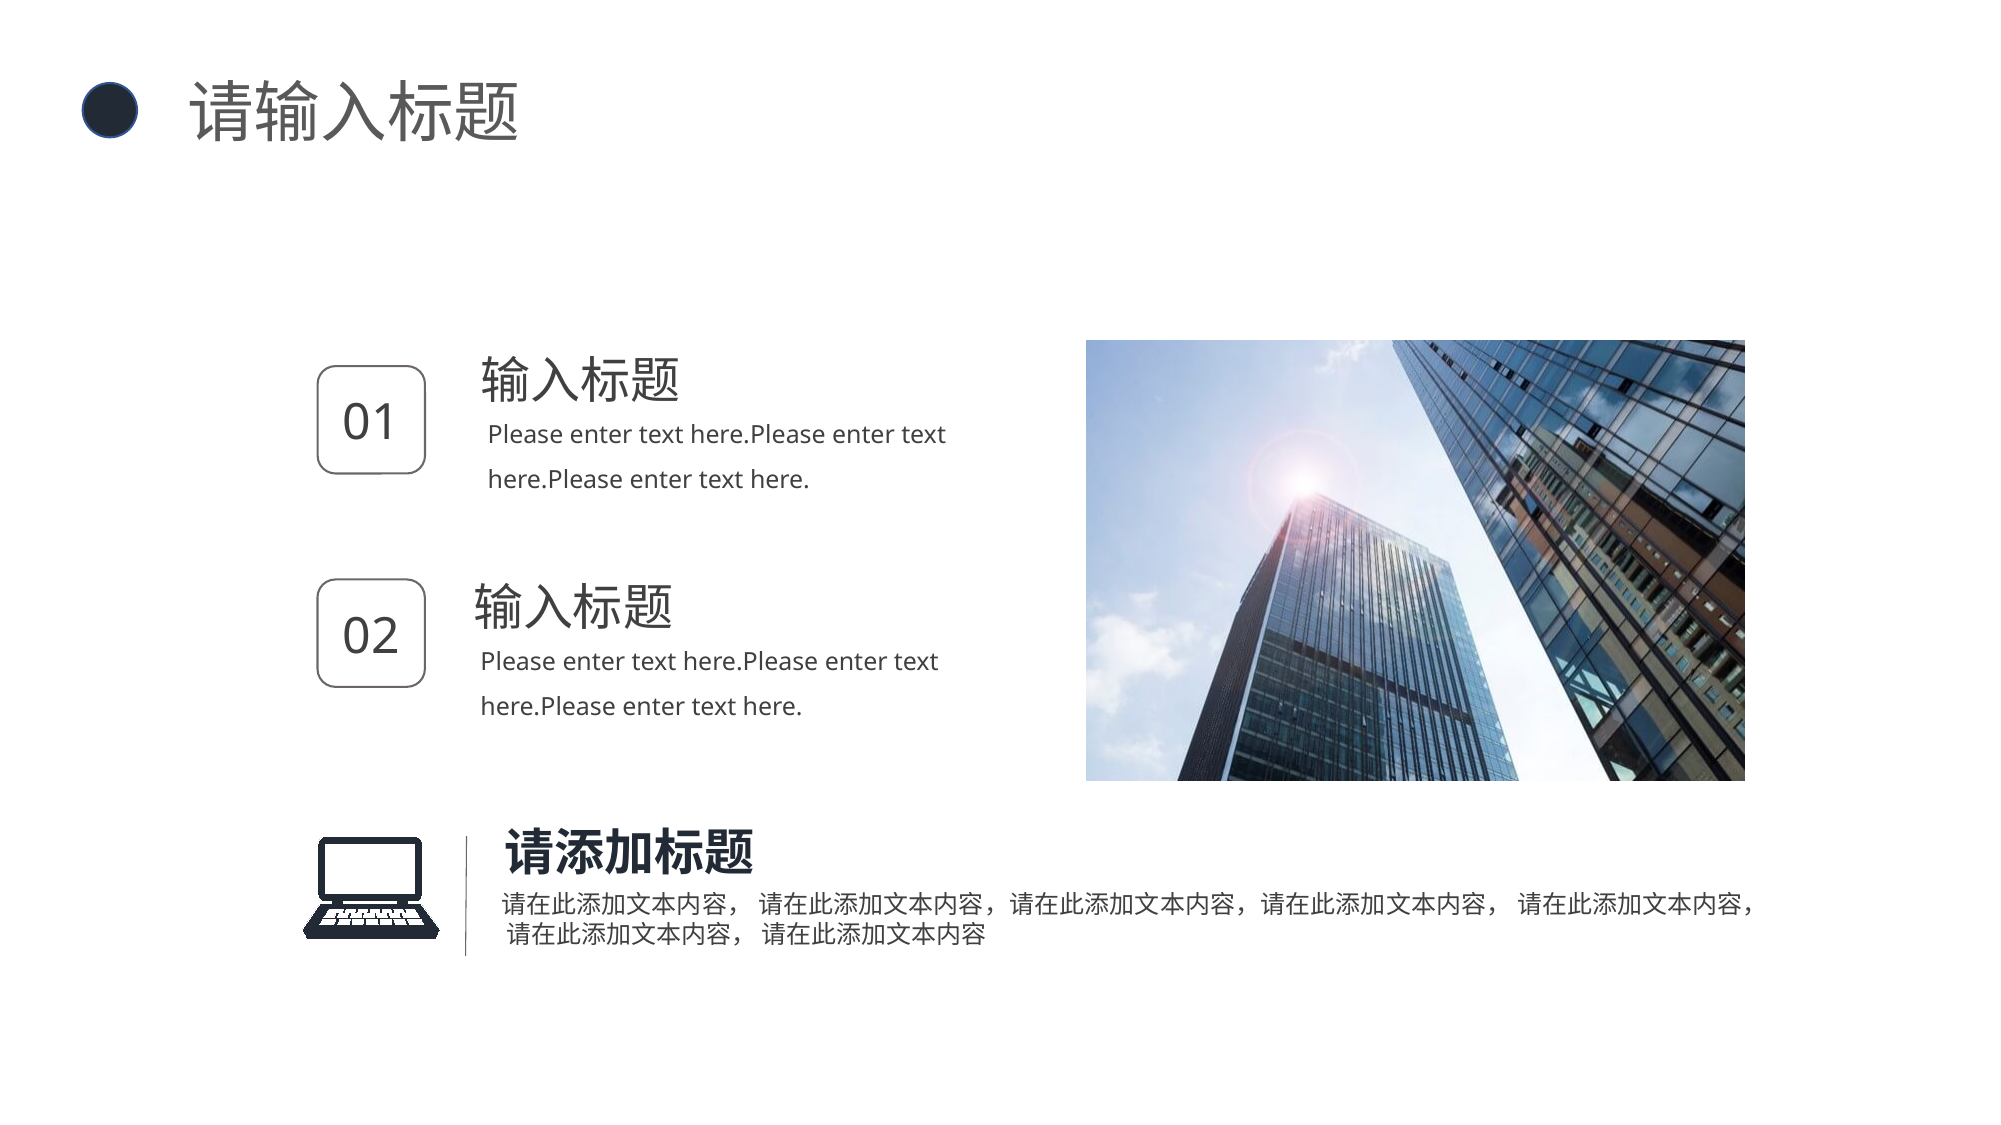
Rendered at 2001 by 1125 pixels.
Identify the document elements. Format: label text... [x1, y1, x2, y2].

text_box 输入标题 [465, 340, 802, 416]
text_box Please enter text here.Please enter text here.Please enter text here. [465, 623, 1015, 728]
text_box 请在此添加文本内容， 请在此添加文本内容，请在此添加文本内容，请在此添加文本内容， 请在此添加文本内容， 请在此添加文本内容， 请在此添加文本内容 [501, 888, 1745, 949]
text_box [302, 836, 441, 940]
text_box Please enter text here.Please enter text here.Please enter text here. [472, 396, 1039, 501]
picture [1085, 340, 1745, 781]
text_box 请输入标题 [172, 62, 536, 157]
text_box [81, 81, 139, 139]
text_box 02 [316, 578, 426, 688]
text_box 输入标题 [458, 567, 795, 643]
text_box 请添加标题 [489, 812, 770, 888]
text_box 01 [316, 365, 427, 475]
